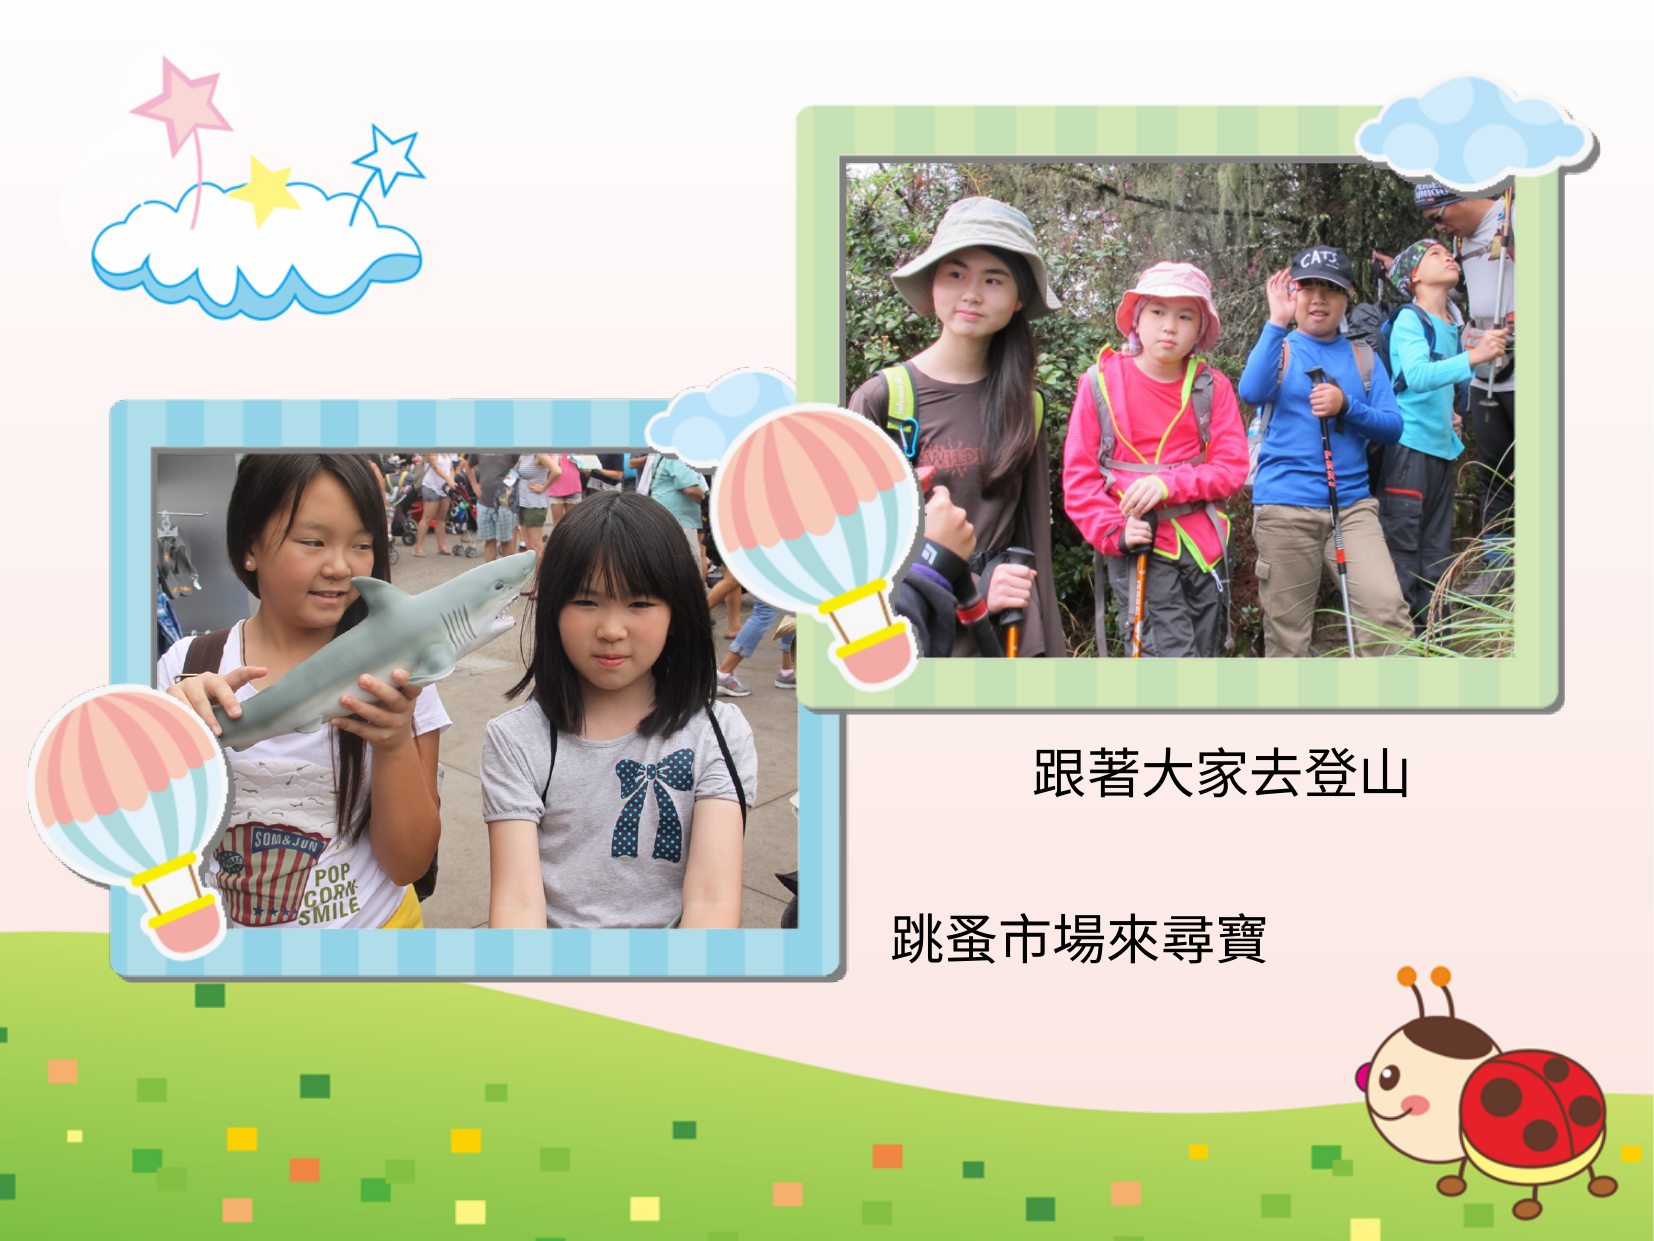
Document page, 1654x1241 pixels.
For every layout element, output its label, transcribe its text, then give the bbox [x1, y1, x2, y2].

text_box 跳蚤市場來尋寶 [875, 897, 1285, 978]
text_box 跟著大家去登山 [1018, 732, 1428, 812]
picture [0, 0, 1654, 1241]
